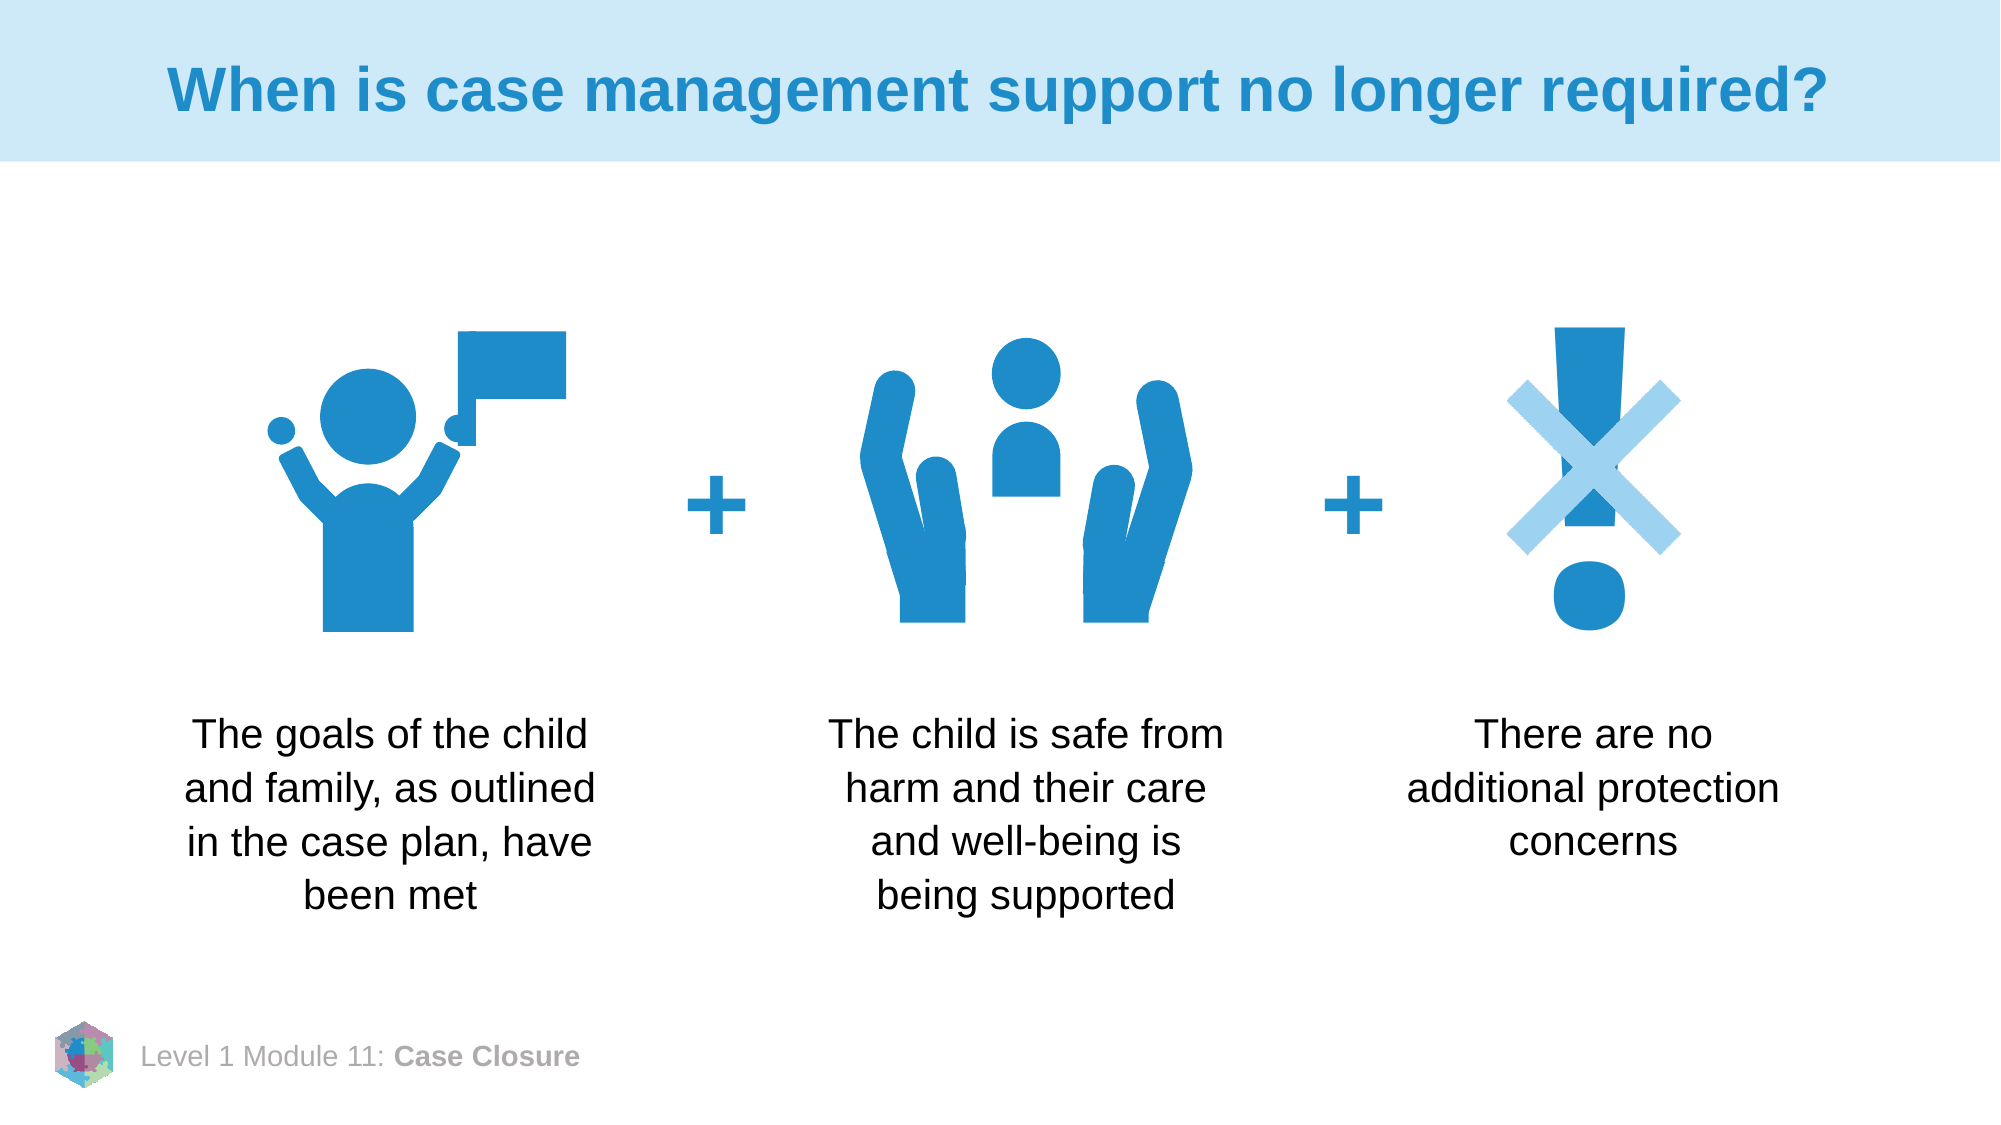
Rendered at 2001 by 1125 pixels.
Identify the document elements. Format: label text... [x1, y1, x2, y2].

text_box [867, 337, 1186, 623]
picture [1475, 348, 1712, 586]
title When is case management support no longer required? [137, 19, 1863, 163]
text_box The child is safe from harm and their care and well-being is being supported [804, 696, 1249, 925]
text_box + [1305, 421, 1392, 575]
text_box The goals of the child and family, as outlined in the case plan, have been met [168, 696, 612, 926]
text_box ! [1475, 586, 1704, 696]
text_box There are no additional protection concerns [1371, 696, 1816, 872]
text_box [267, 368, 472, 632]
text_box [457, 331, 567, 446]
picture [55, 1021, 113, 1088]
text_box ! [1475, 201, 1704, 348]
text_box + [668, 421, 755, 575]
